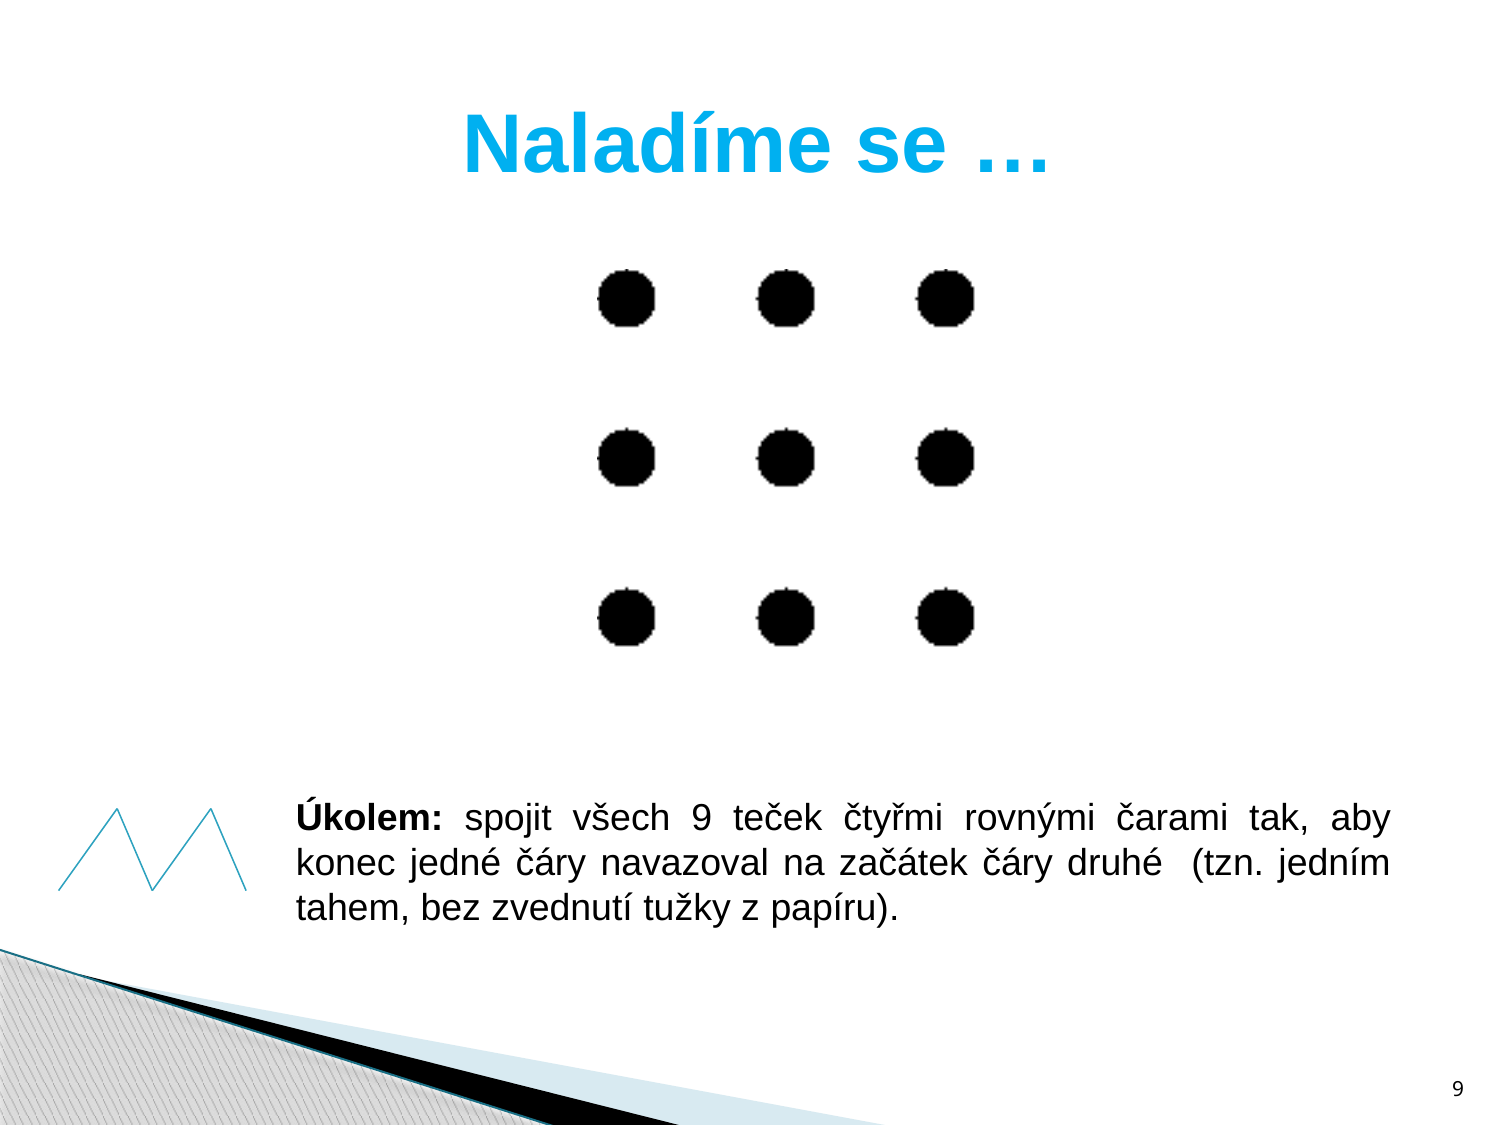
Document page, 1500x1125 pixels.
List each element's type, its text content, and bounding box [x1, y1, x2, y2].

text_box Úkolem: spojit všech 9 teček čtyřmi rovnými čarami tak, aby konec jedné čáry navazoval na začátek čáry druhé (tzn. jedním tahem, bez zvednutí tužky z papíru). [281, 785, 1407, 935]
slide_number 9 [1418, 1051, 1479, 1112]
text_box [58, 808, 247, 891]
title Naladíme se … [75, 45, 1425, 233]
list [597, 269, 980, 652]
